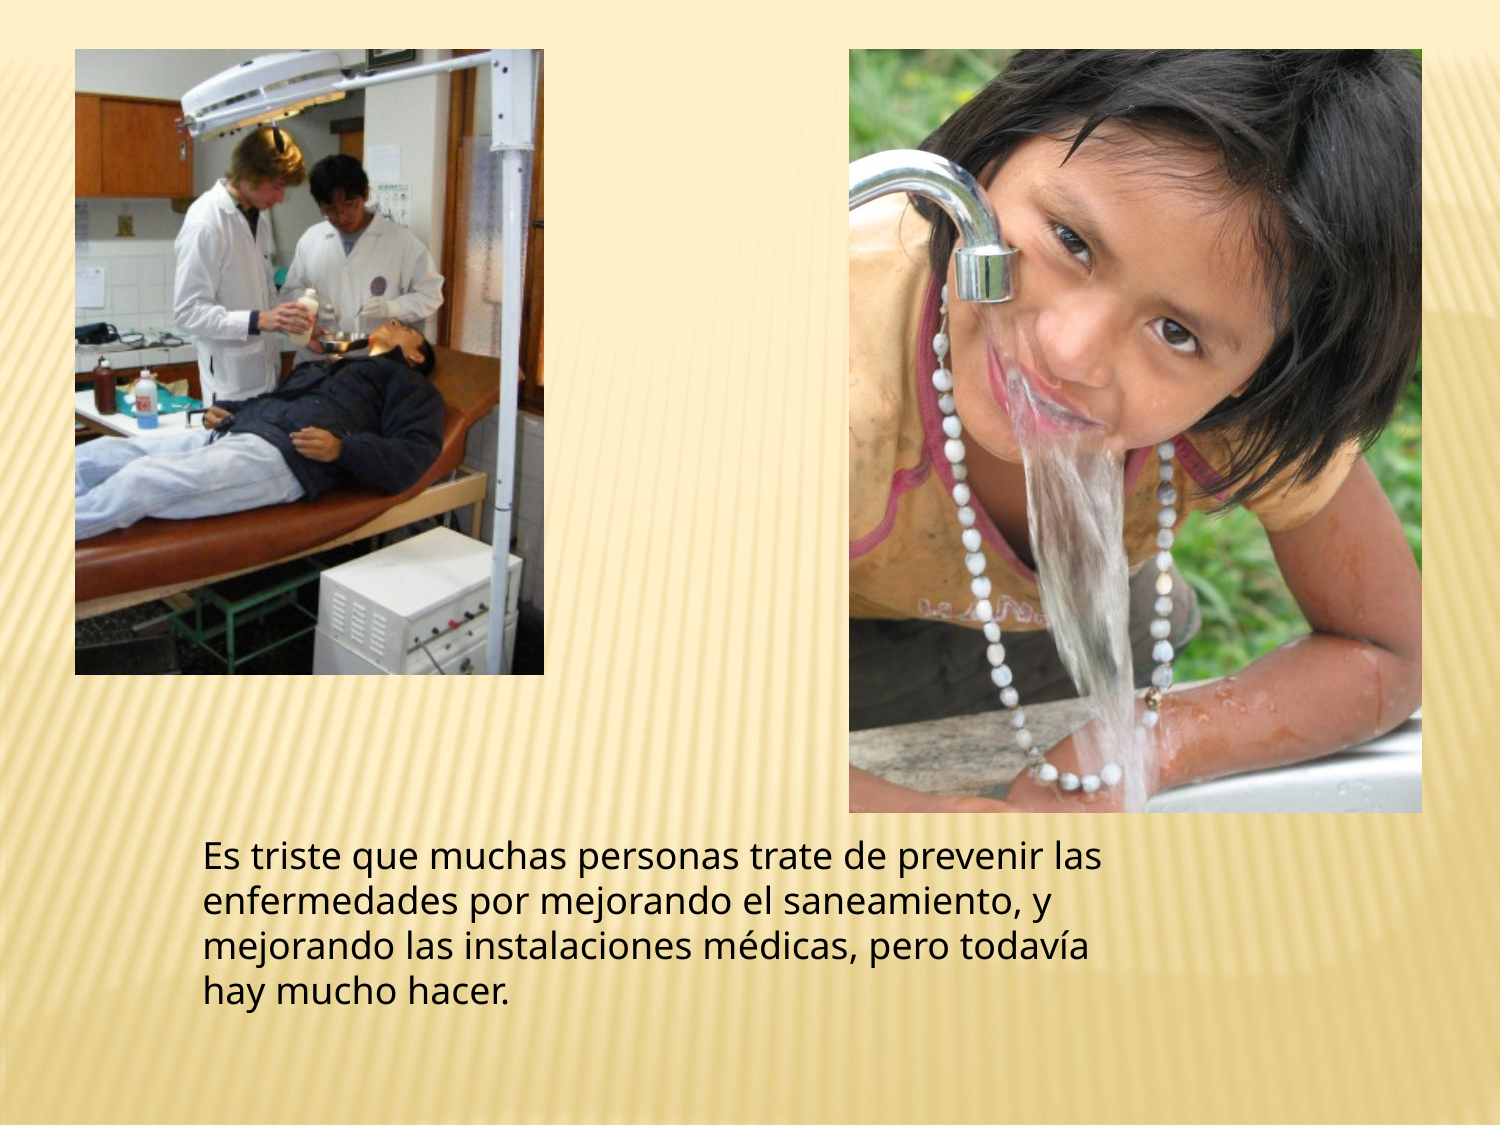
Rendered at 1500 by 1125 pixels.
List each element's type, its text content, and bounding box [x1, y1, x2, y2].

text_box Es triste que muchas personas trate de prevenir las enfermedades por mejorando el saneamiento, y mejorando las instalaciones médicas, pero todavía hay mucho hacer. [187, 824, 1138, 1020]
picture [74, 49, 544, 676]
picture [849, 49, 1423, 813]
